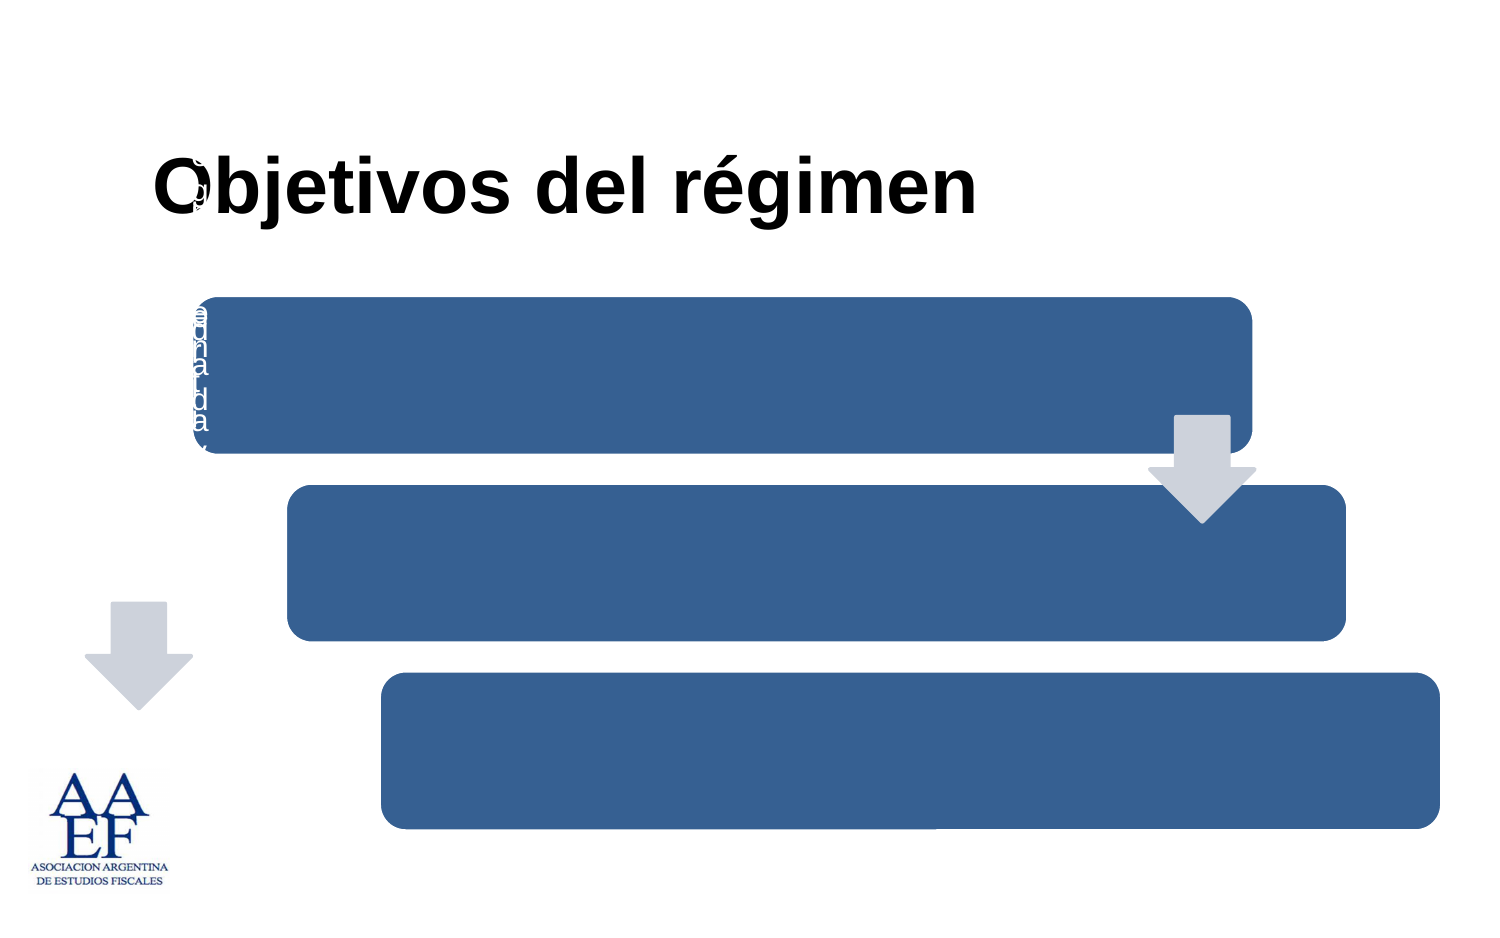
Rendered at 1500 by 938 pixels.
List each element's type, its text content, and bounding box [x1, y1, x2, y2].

picture [28, 768, 171, 895]
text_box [190, 294, 1443, 832]
text_box Objetivos del régimen [137, 47, 1389, 328]
